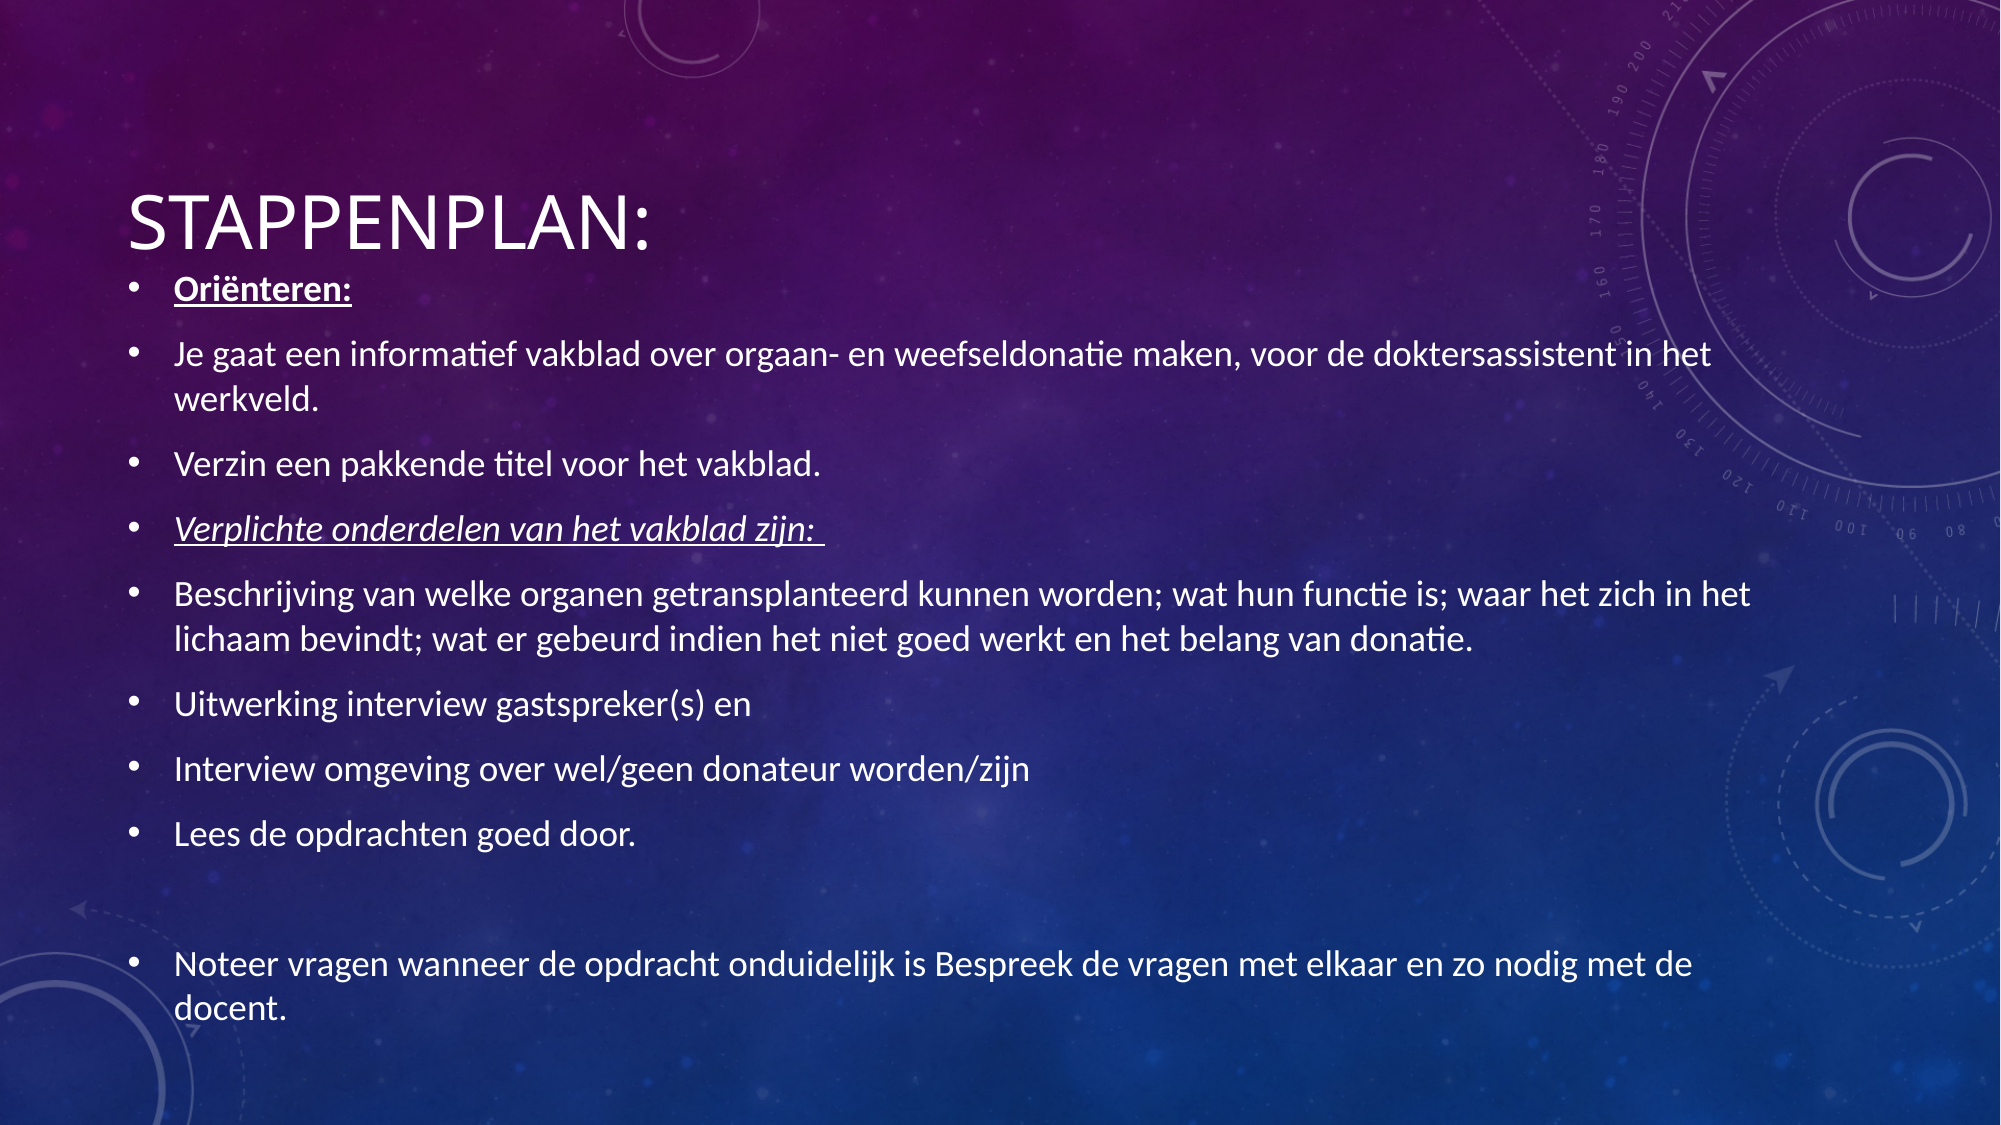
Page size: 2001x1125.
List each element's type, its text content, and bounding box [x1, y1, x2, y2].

title Stappenplan: [112, 99, 1775, 257]
picture [0, 0, 2001, 1125]
list Oriënteren: Je gaat een informatief vakblad over orgaan- en weefseldonatie maken, voor de doktersassistent in het werkveld. Verzin een pakkende titel voor het vakblad. Verplichte onderdelen van het vakblad zijn: Beschrijving van welke organen getransplanteerd kunnen worden; wat hun functie is; waar het zich in het lichaam bevindt; wat er gebeurd indien het niet goed werkt en het belang van donatie. Uitwerking interview gastspreker(s) en Interview omgeving over wel/geen donateur worden/zijn Lees de opdrachten goed door. Noteer vragen wanneer de opdracht onduidelijk is Bespreek de vragen met elkaar en zo nodig met de docent. [112, 257, 1775, 1044]
